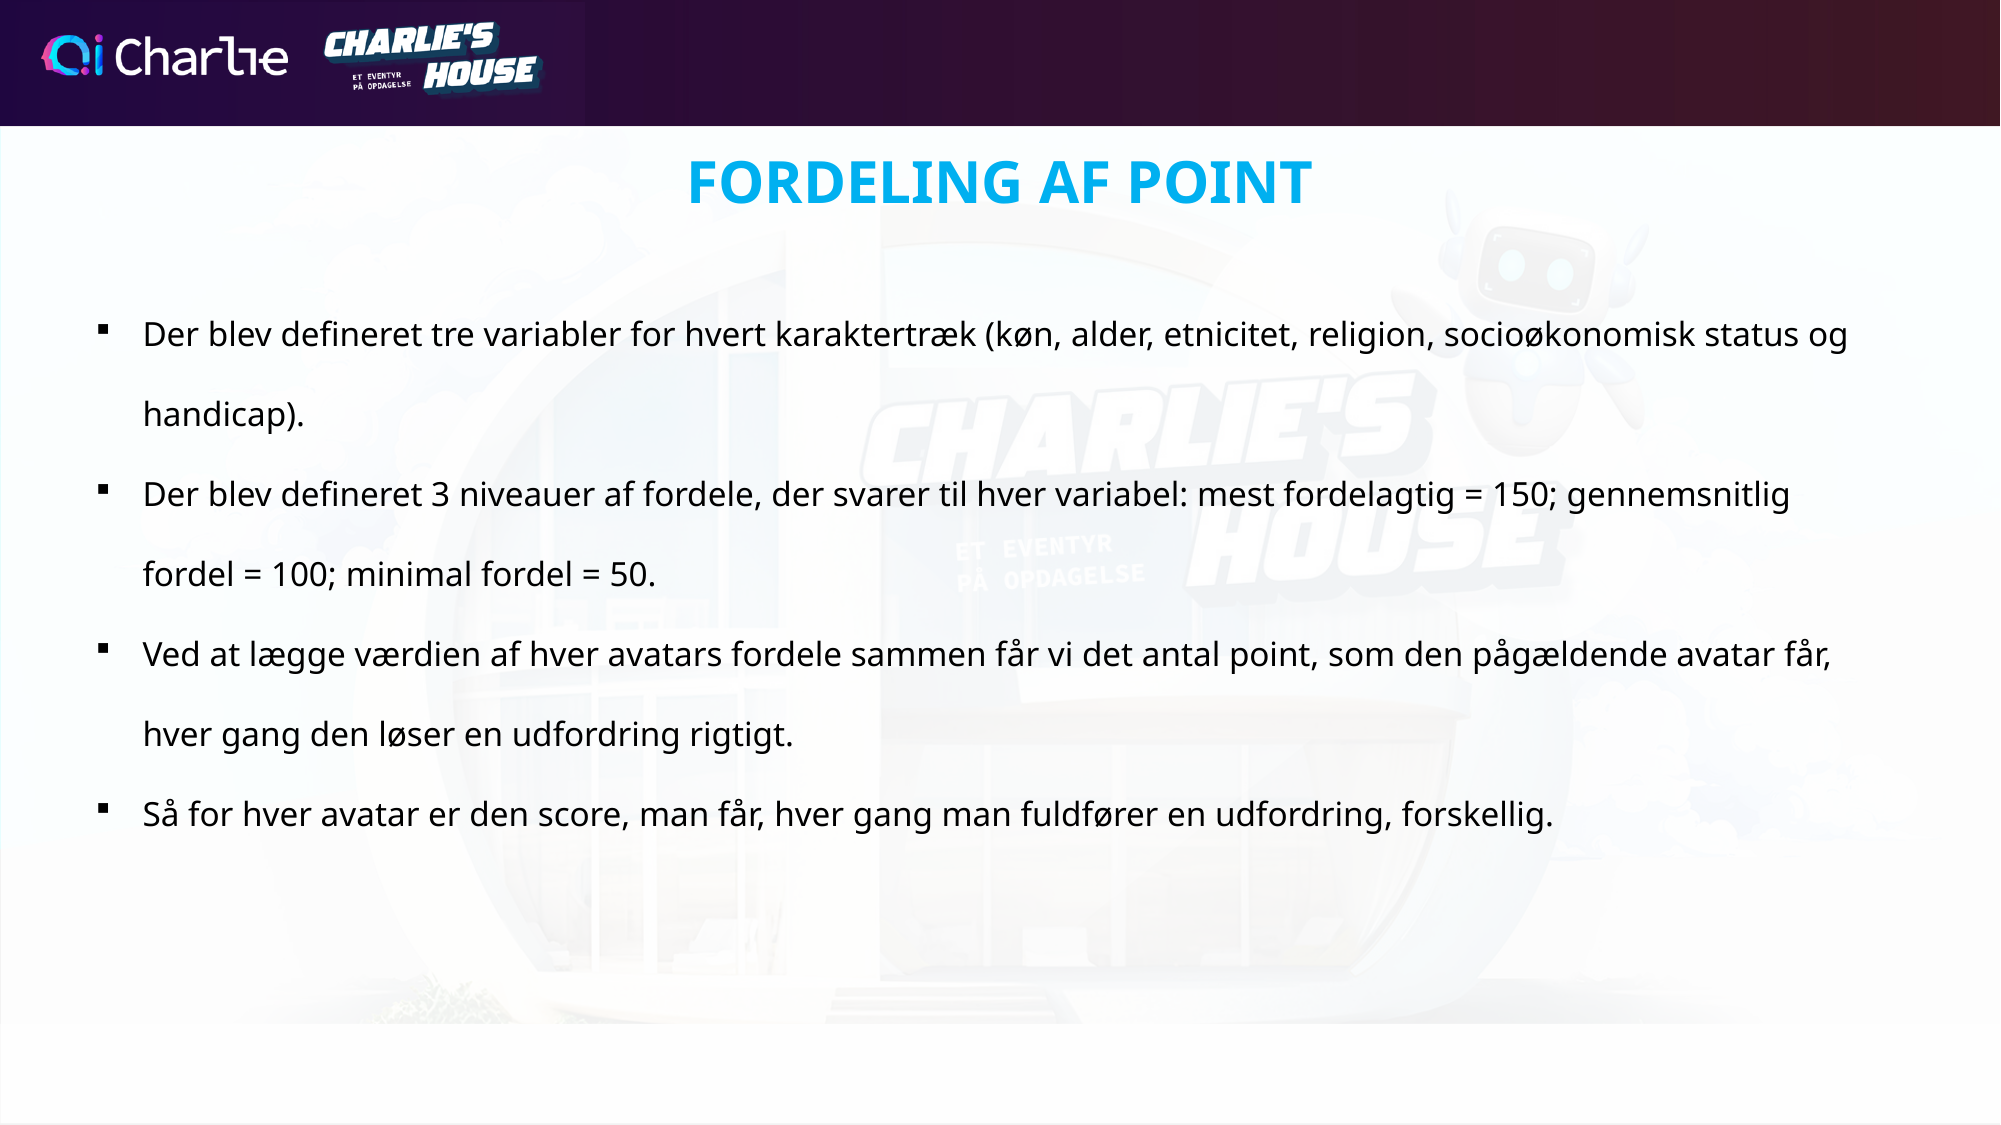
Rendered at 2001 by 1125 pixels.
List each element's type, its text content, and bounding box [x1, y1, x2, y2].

picture [0, 0, 2000, 126]
text_box FORDELING AF POINT [0, 137, 2000, 223]
text_box Der blev defineret tre variabler for hvert karaktertræk (køn, alder, etnicitet, religion, socioøkonomisk status og handicap). Der blev defineret 3 niveauer af fordele, der svarer til hver variabel: mest fordelagtig = 150; gennemsnitlig fordel = 100; minimal fordel = 50. Ved at lægge værdien af hver avatars fordele sammen får vi det antal point, som den pågældende avatar får, hver gang den løser en udfordring rigtigt. Så for hver avatar er den score, man får, hver gang man fuldfører en udfordring, forskellig. [80, 266, 1871, 841]
